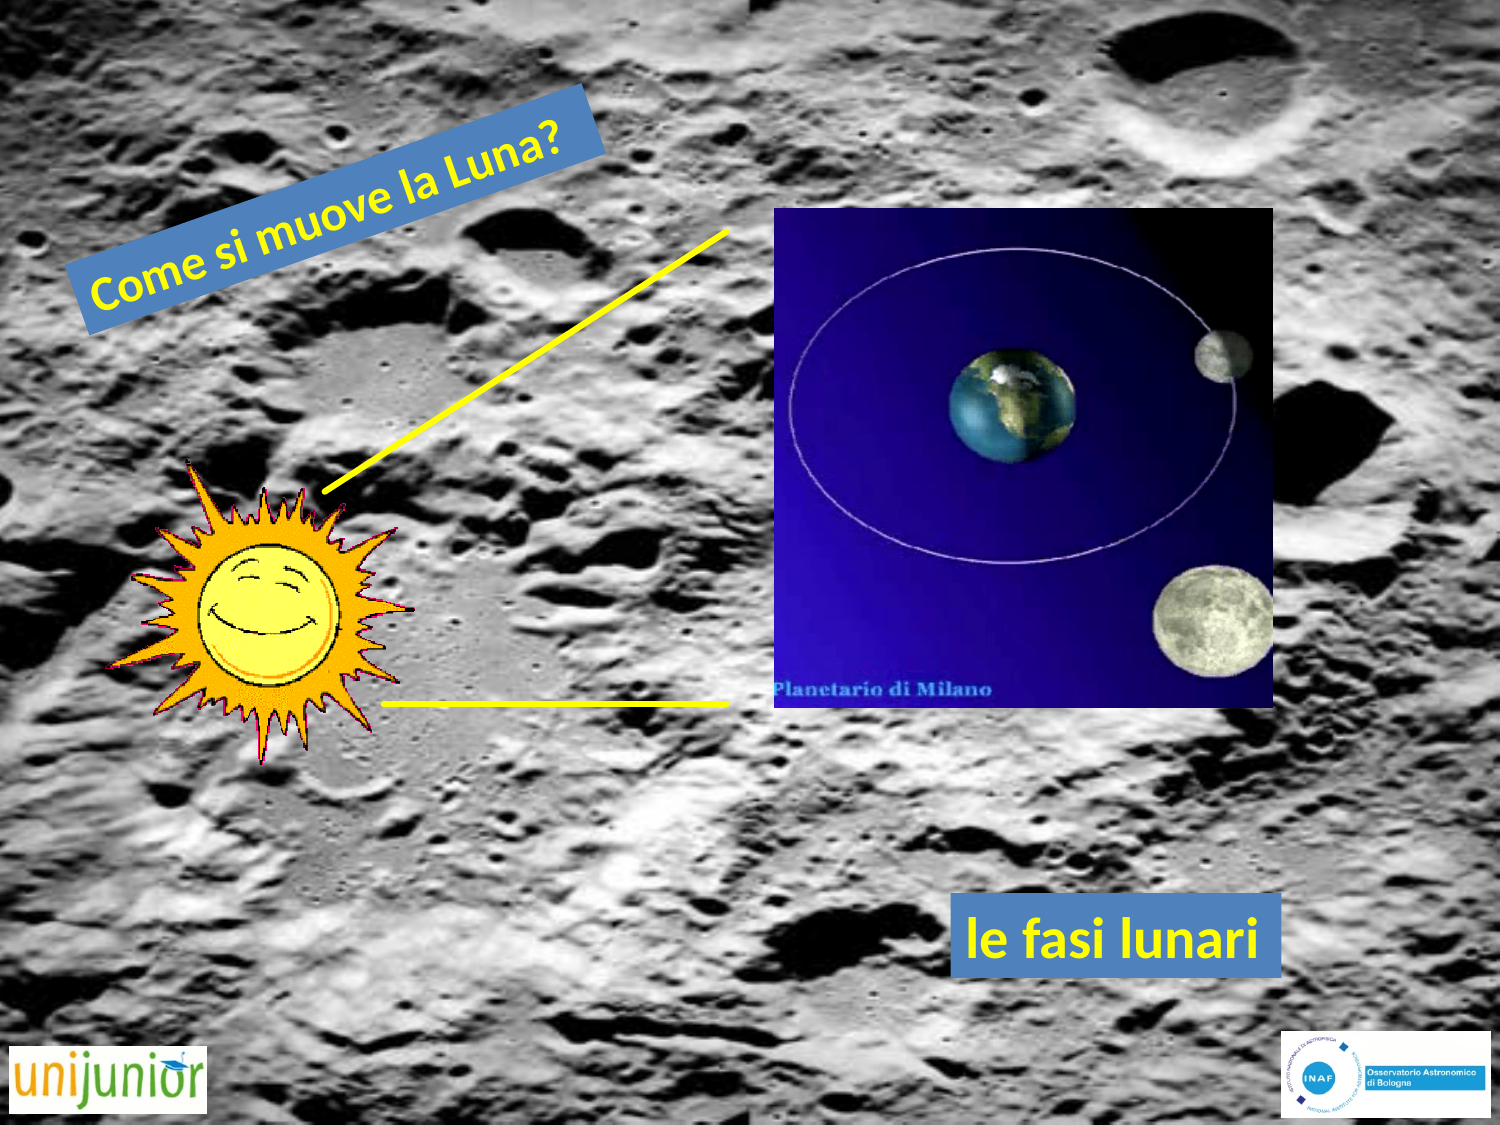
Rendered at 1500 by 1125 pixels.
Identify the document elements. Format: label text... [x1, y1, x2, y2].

text_box le fasi lunari [950, 893, 1282, 978]
picture [0, 0, 1500, 1125]
text_box Come si muove la Luna? [64, 83, 607, 336]
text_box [773, 207, 1274, 709]
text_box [324, 231, 727, 492]
